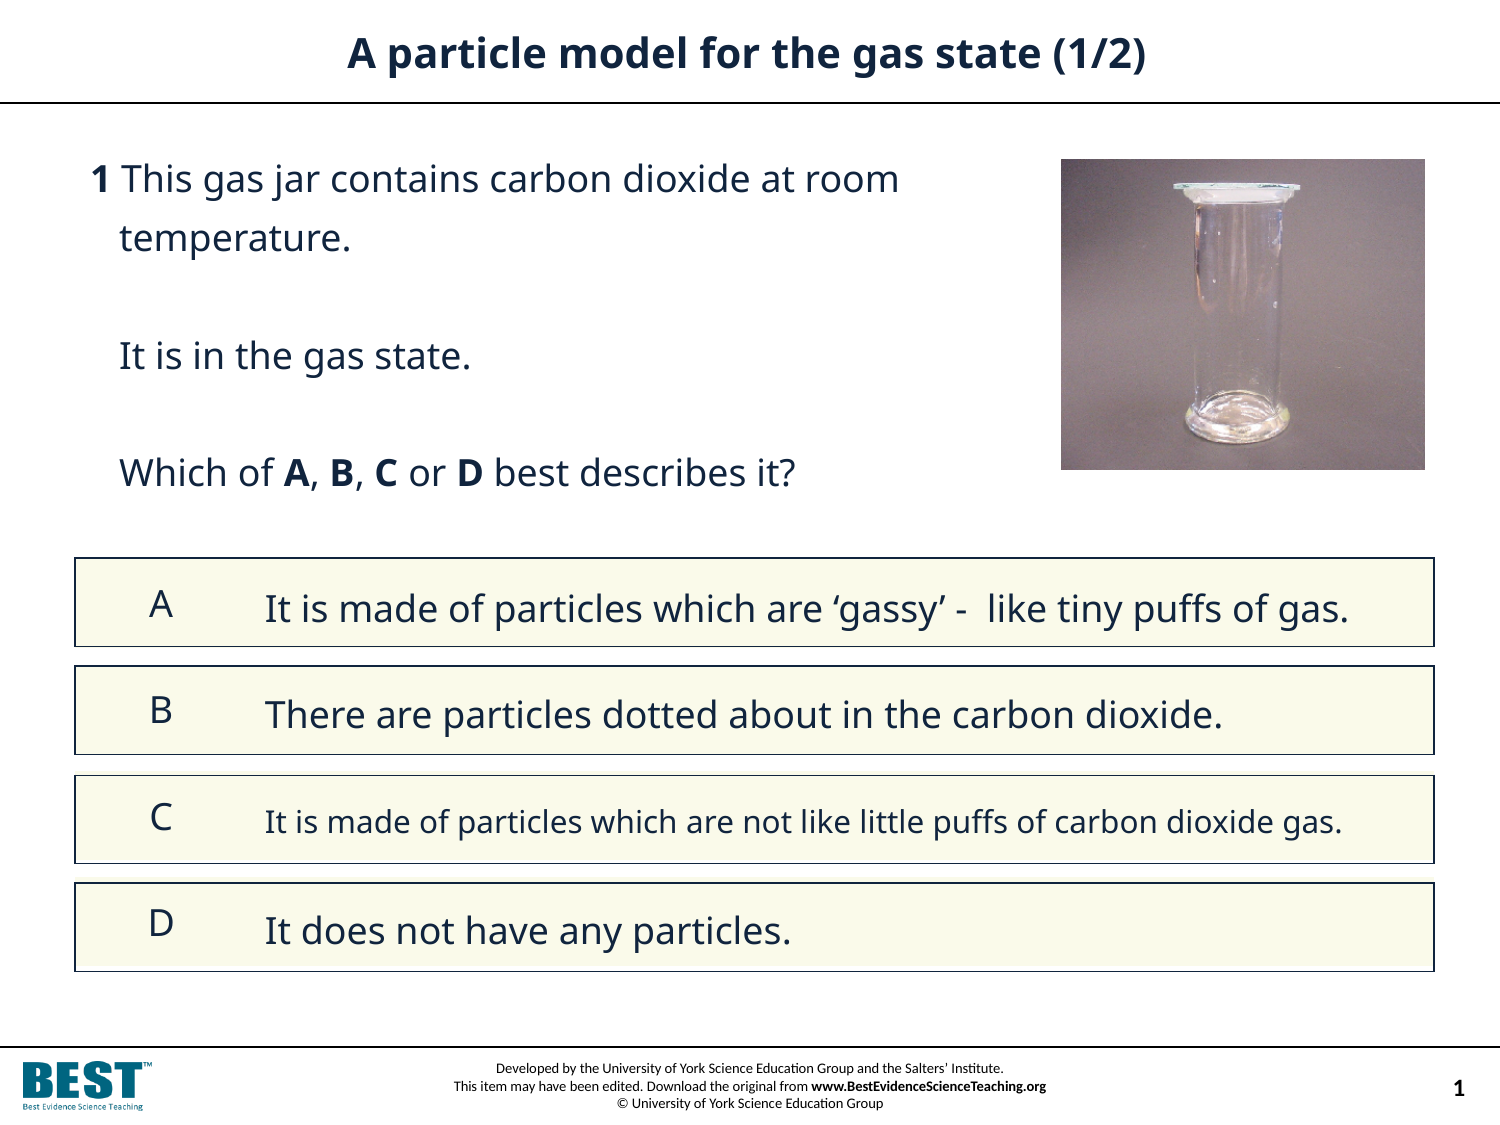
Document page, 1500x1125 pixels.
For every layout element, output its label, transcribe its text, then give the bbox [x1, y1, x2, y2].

list 1 This gas jar contains carbon dioxide at room temperature. It is in the gas state. Which of A, B, C or D best describes it? [75, 141, 1435, 541]
list It is made of particles which are ‘gassy’ - like tiny puffs of gas. [249, 560, 1435, 649]
list It is made of particles which are not like little puffs of carbon dioxide gas. [249, 773, 1435, 863]
list It does not have any particles. [249, 882, 1435, 971]
picture [23, 1061, 152, 1111]
list There are particles dotted about in the carbon dioxide. [249, 666, 1435, 755]
slide_number 1 [1130, 1061, 1481, 1111]
picture [1061, 159, 1426, 470]
title A particle model for the gas state (1/2) [23, 4, 1471, 99]
